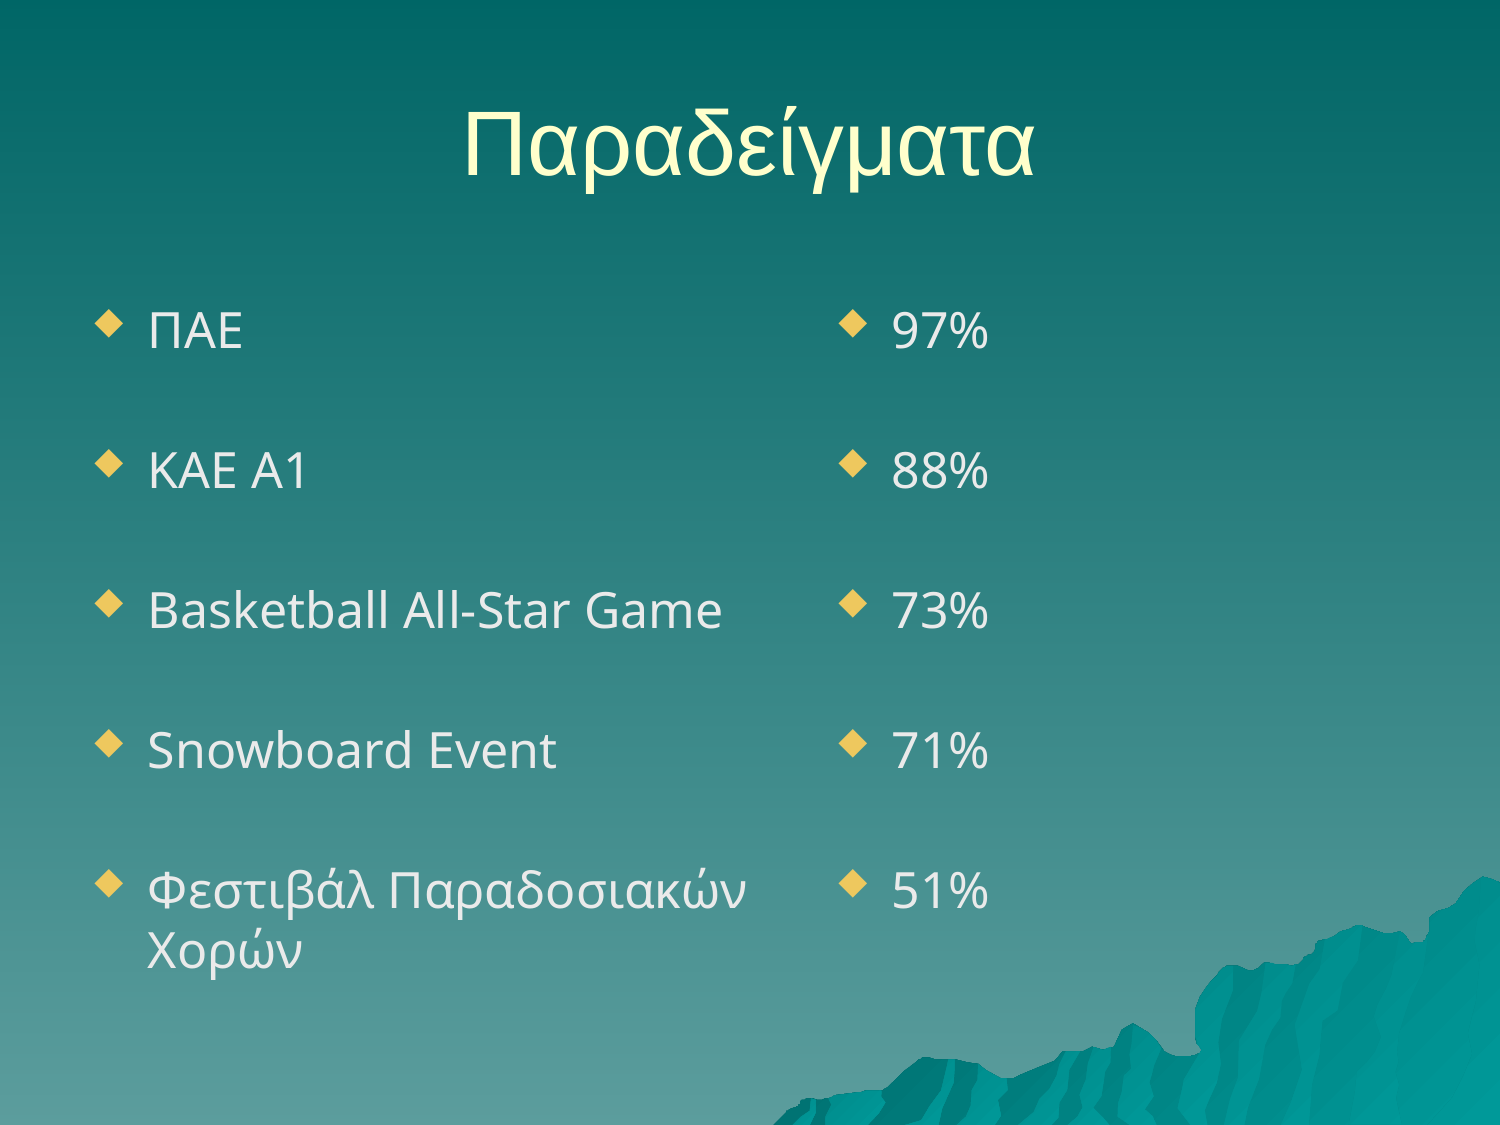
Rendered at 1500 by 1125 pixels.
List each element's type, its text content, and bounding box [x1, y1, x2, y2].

text_box Παραδείγματα [74, 45, 1425, 233]
text_box 97% 88% 73% 71% 51% [820, 290, 1425, 1035]
text_box ΠΑΕ KAE A1 Basketball All-Star Game Snowboard Event Φεστιβάλ Παραδοσιακών Χορών [76, 290, 820, 1011]
